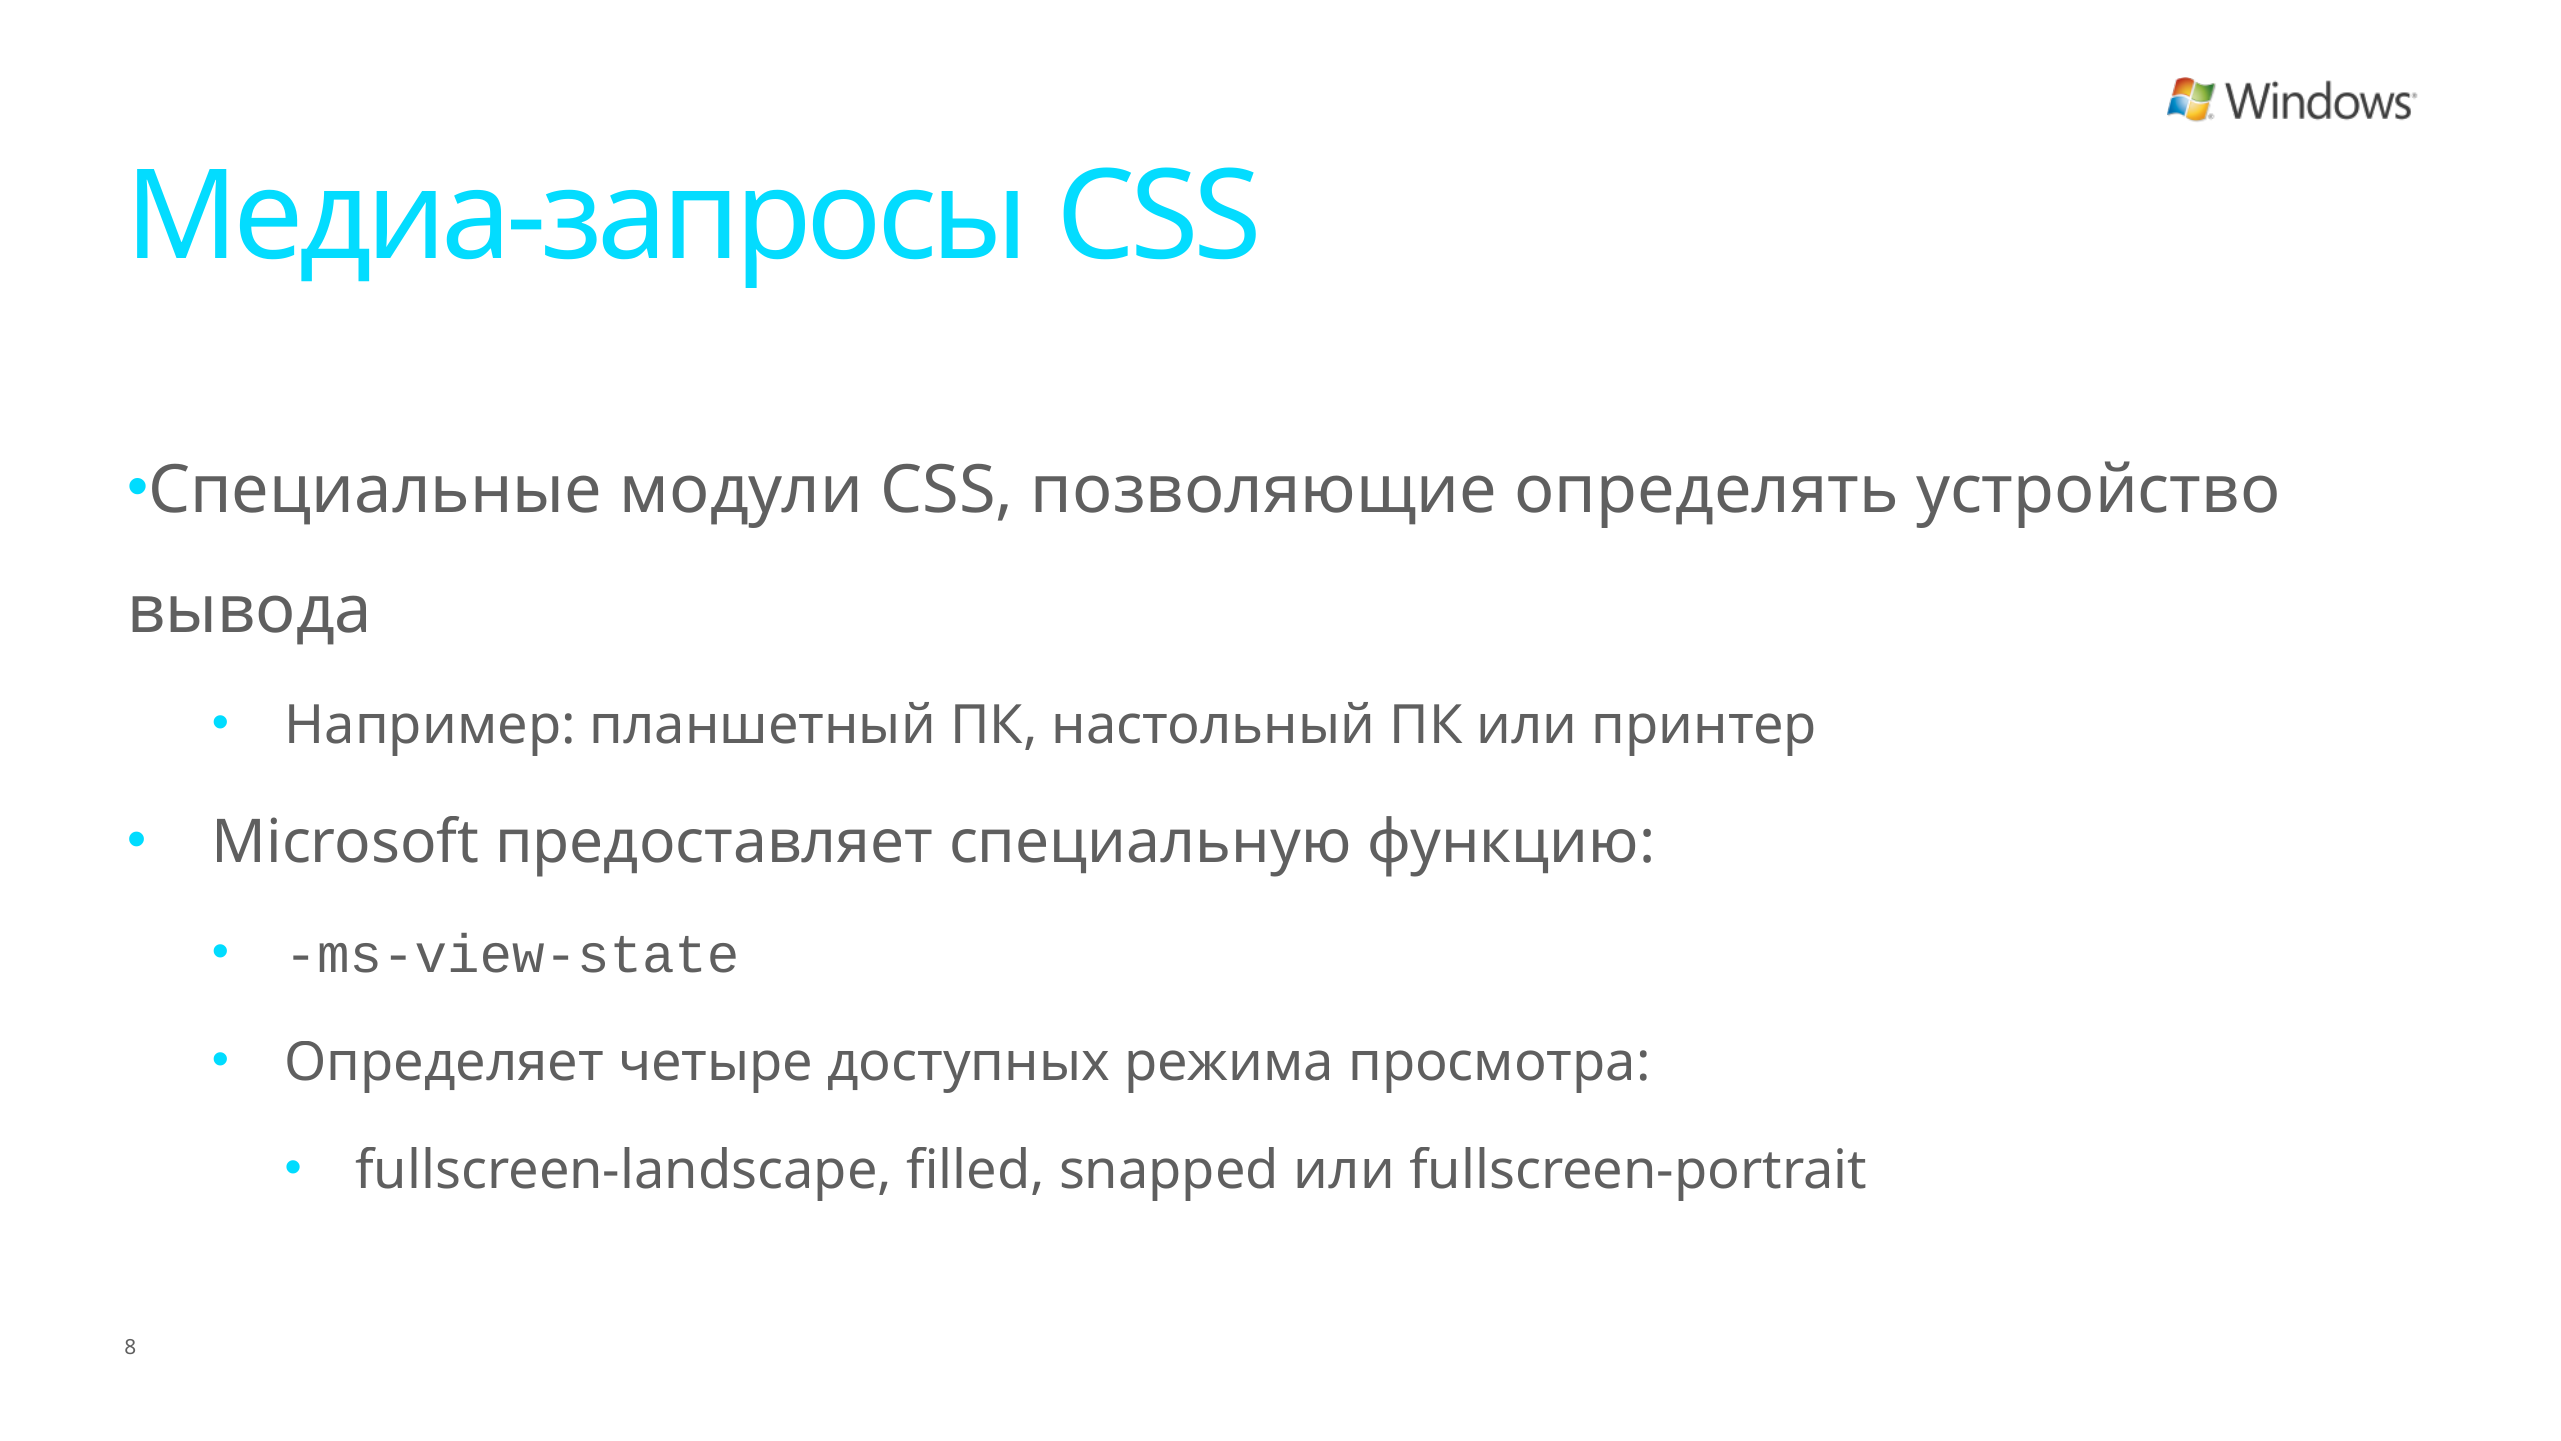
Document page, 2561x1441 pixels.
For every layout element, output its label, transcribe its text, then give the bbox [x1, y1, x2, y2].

list Специальные модули CSS, позволяющие определять устройство вывода Например: планшетный ПК, настольный ПК или принтер Microsoft предоставляет специальную функцию: -ms-view-state Определяет четыре доступных режима просмотра: fullscreen-landscape, filled, snapped или fullscreen-portrait [127, 405, 2470, 1098]
title Медиа-запросы CSS [125, 48, 2468, 286]
